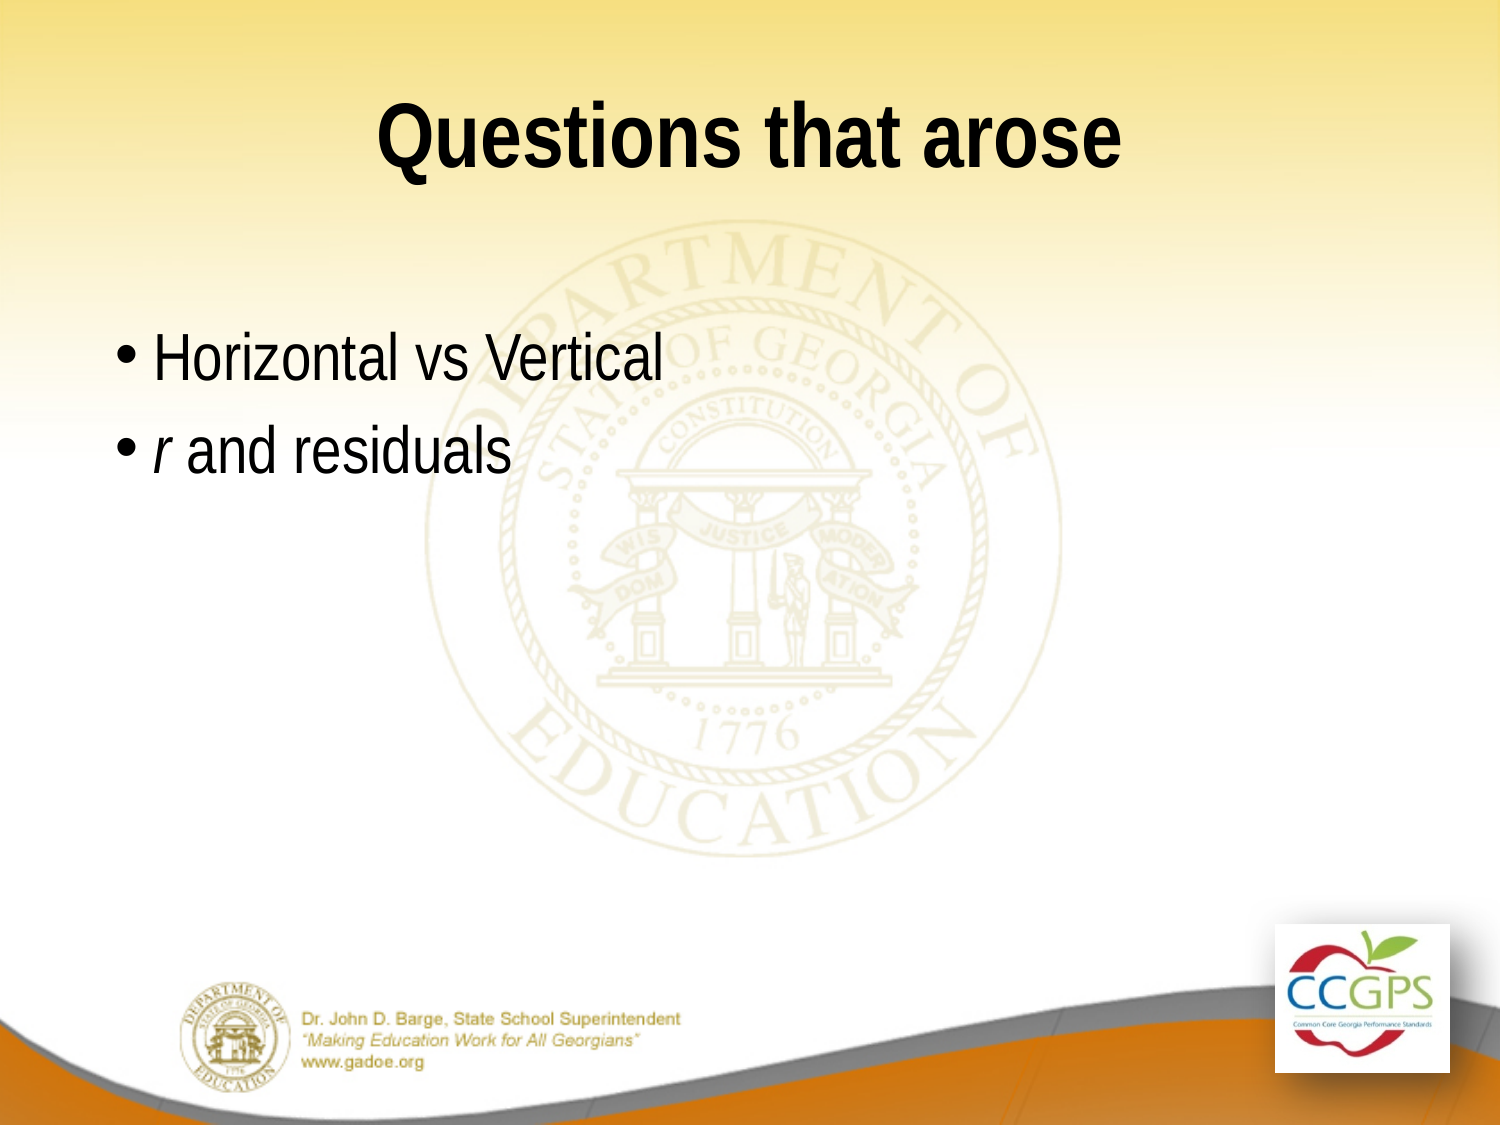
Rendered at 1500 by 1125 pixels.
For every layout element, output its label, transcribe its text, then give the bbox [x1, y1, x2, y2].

title Questions that arose [37, 37, 1463, 226]
picture [0, 0, 1500, 1125]
subtitle Horizontal vs Vertical r and residuals [99, 262, 1438, 988]
